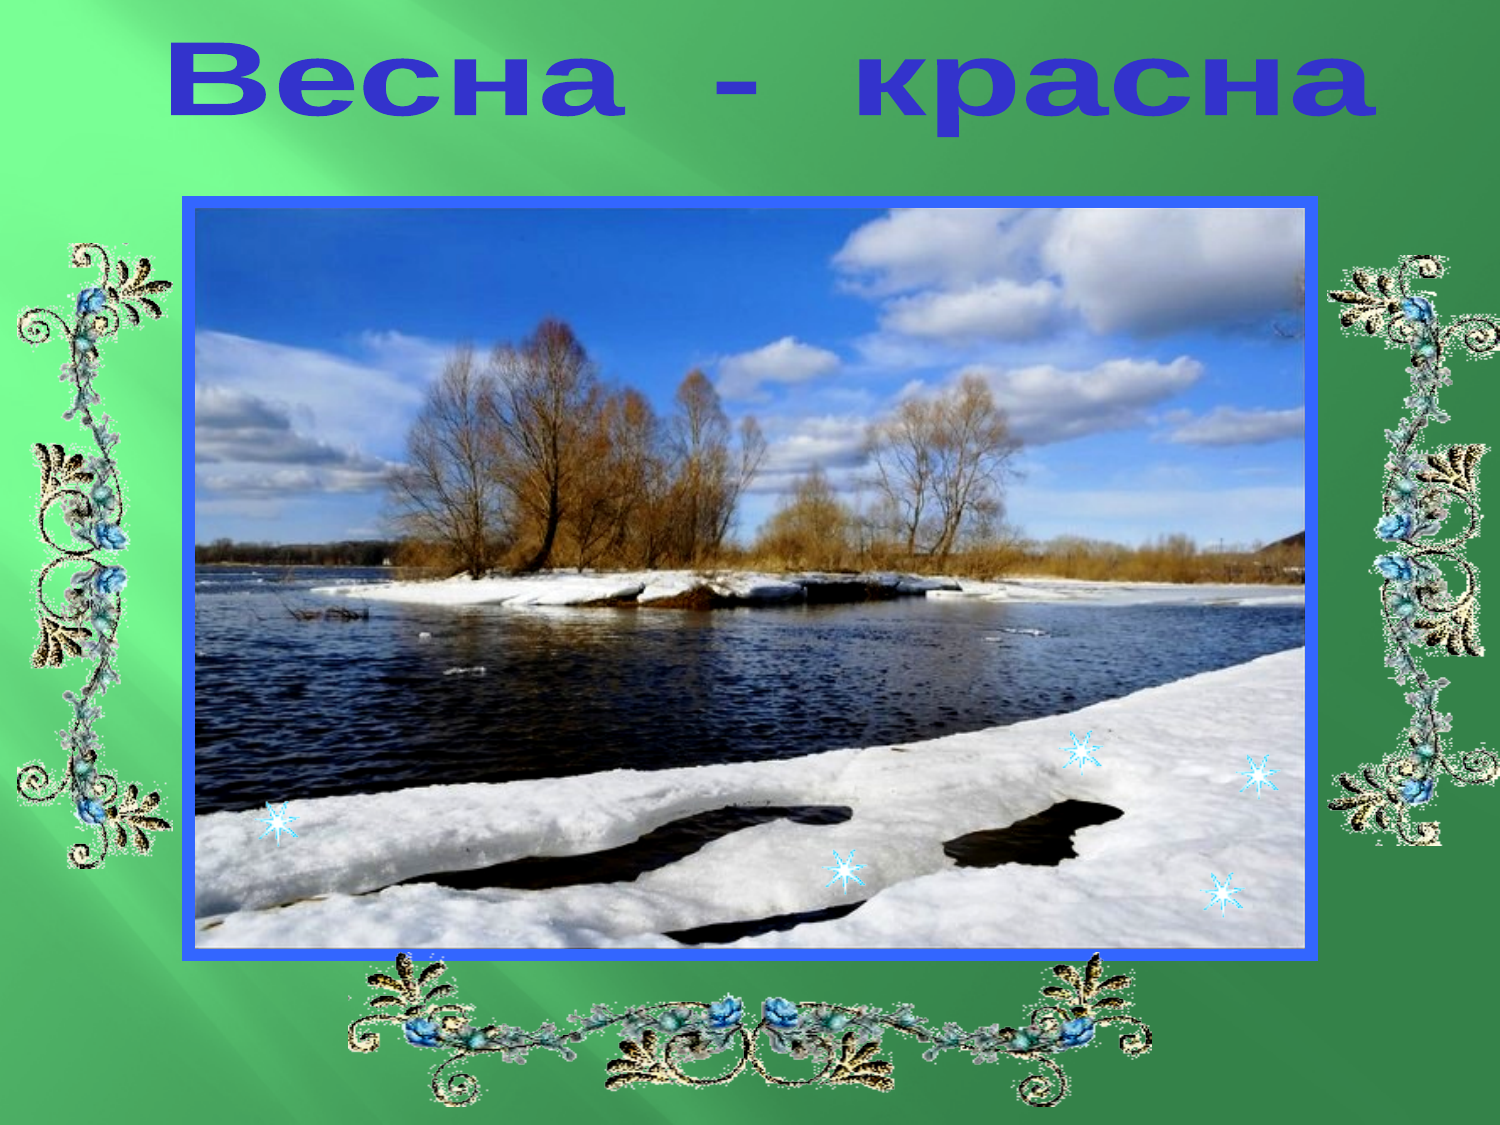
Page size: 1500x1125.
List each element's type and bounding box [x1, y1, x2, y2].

picture [17, 243, 173, 869]
picture [194, 207, 1500, 956]
picture [348, 952, 1152, 1108]
